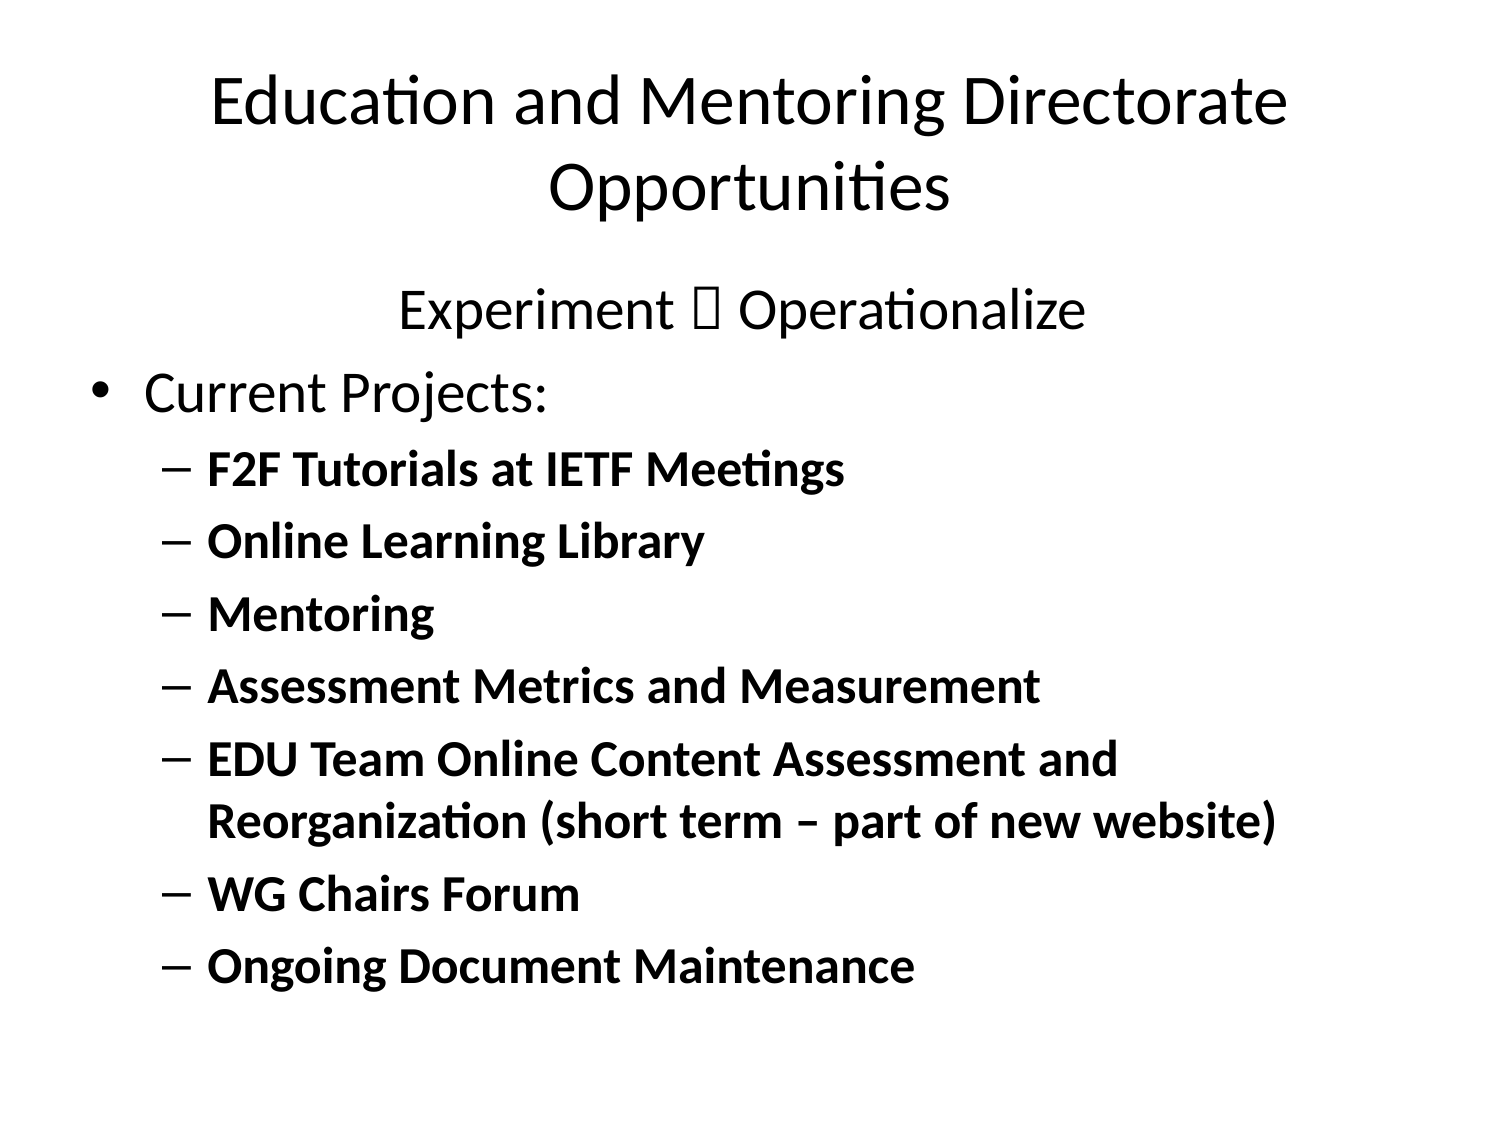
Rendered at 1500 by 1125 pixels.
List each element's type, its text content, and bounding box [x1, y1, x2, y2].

title Education and Mentoring Directorate Opportunities [75, 45, 1425, 233]
list Experiment  Operationalize Current Projects: F2F Tutorials at IETF Meetings Online Learning Library Mentoring Assessment Metrics and Measurement EDU Team Online Content Assessment and Reorganization (short term – part of new website) WG Chairs Forum Ongoing Document Maintenance [75, 262, 1425, 1005]
